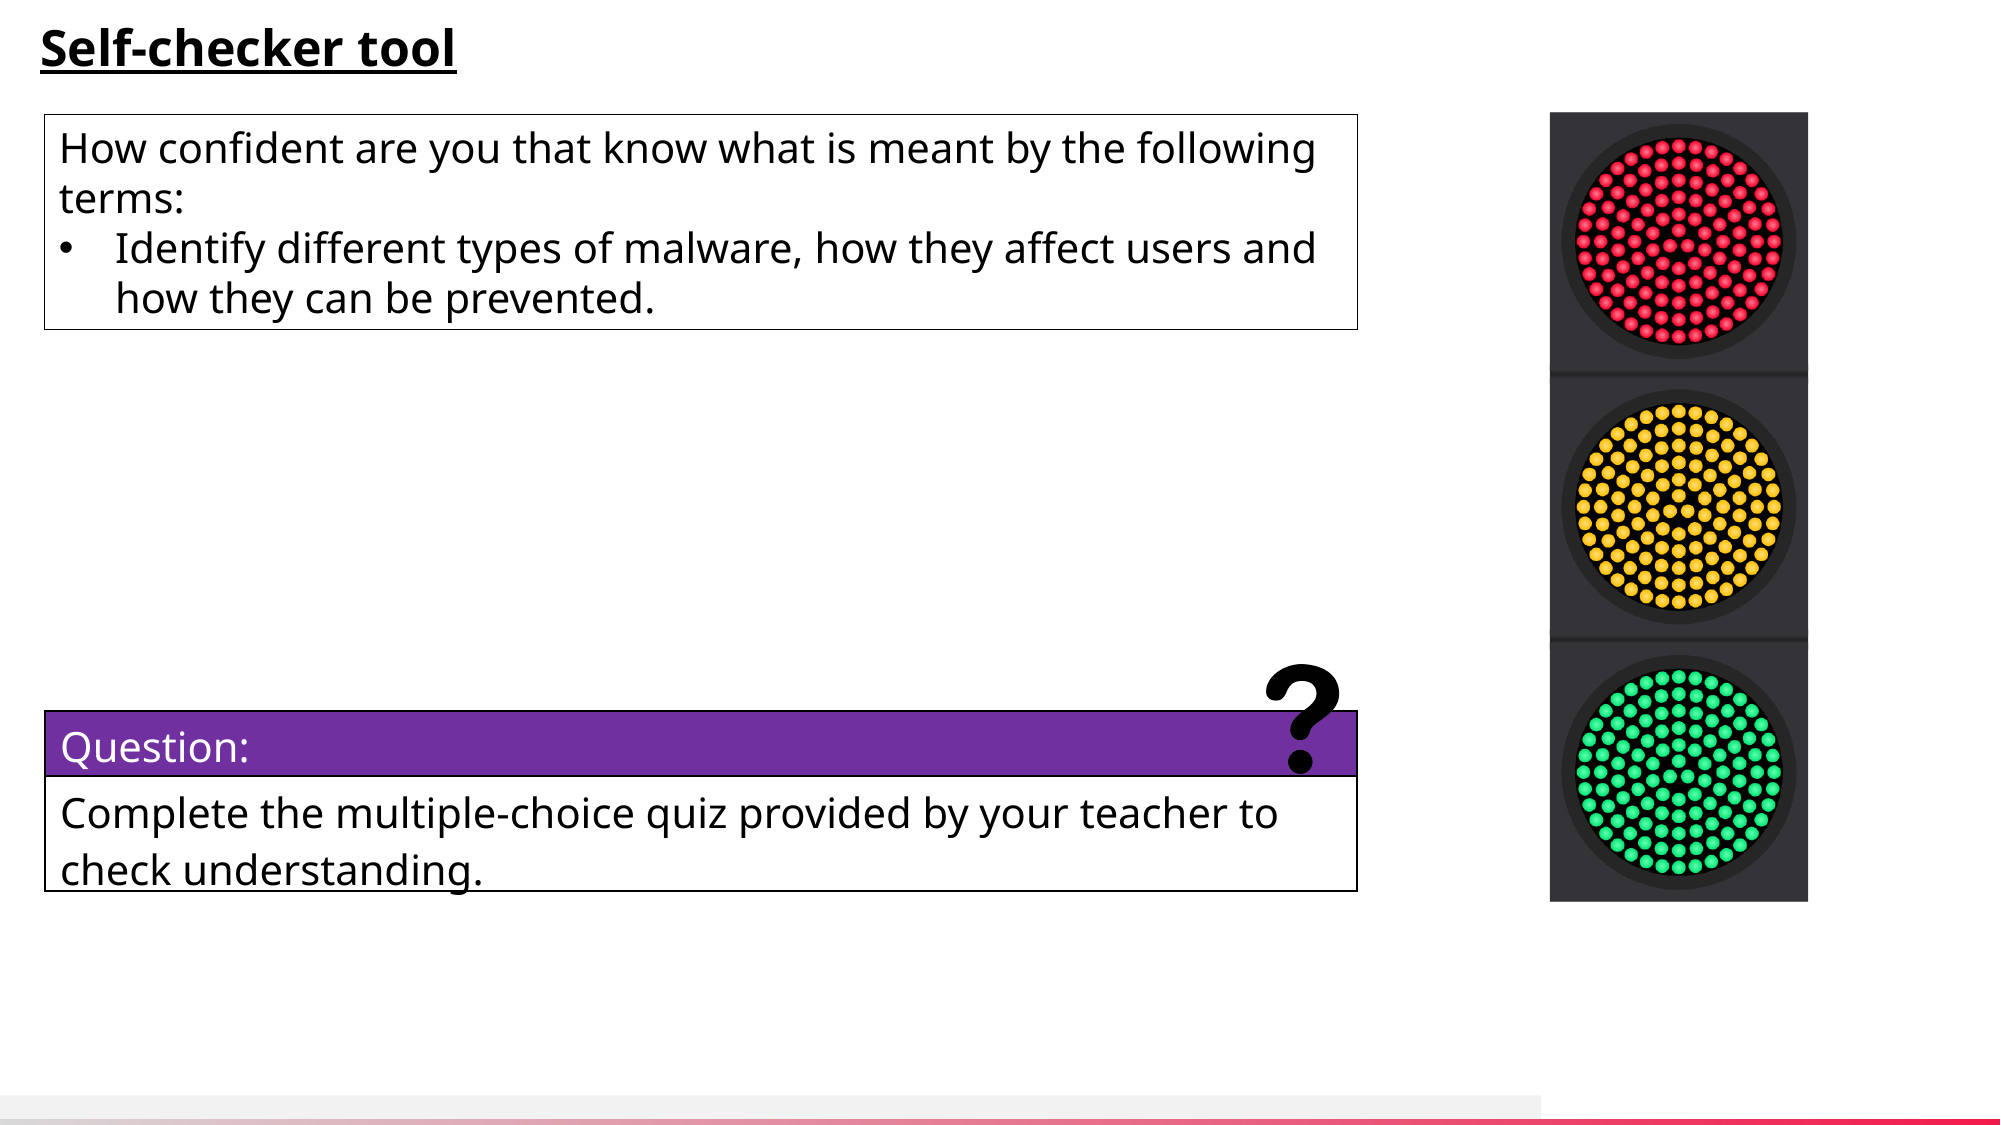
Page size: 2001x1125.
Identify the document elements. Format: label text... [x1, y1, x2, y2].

text_box How confident are you that know what is meant by the following terms: Identify different types of malware, how they affect users and how they can be prevented. [44, 114, 1358, 330]
picture [1421, 71, 1933, 942]
table_header Question: [46, 712, 1356, 775]
text_box Self-checker tool [25, 8, 2000, 189]
picture [1247, 663, 1358, 774]
table_cell Complete the multiple-choice quiz provided by your teacher to check understanding. [46, 777, 1356, 890]
